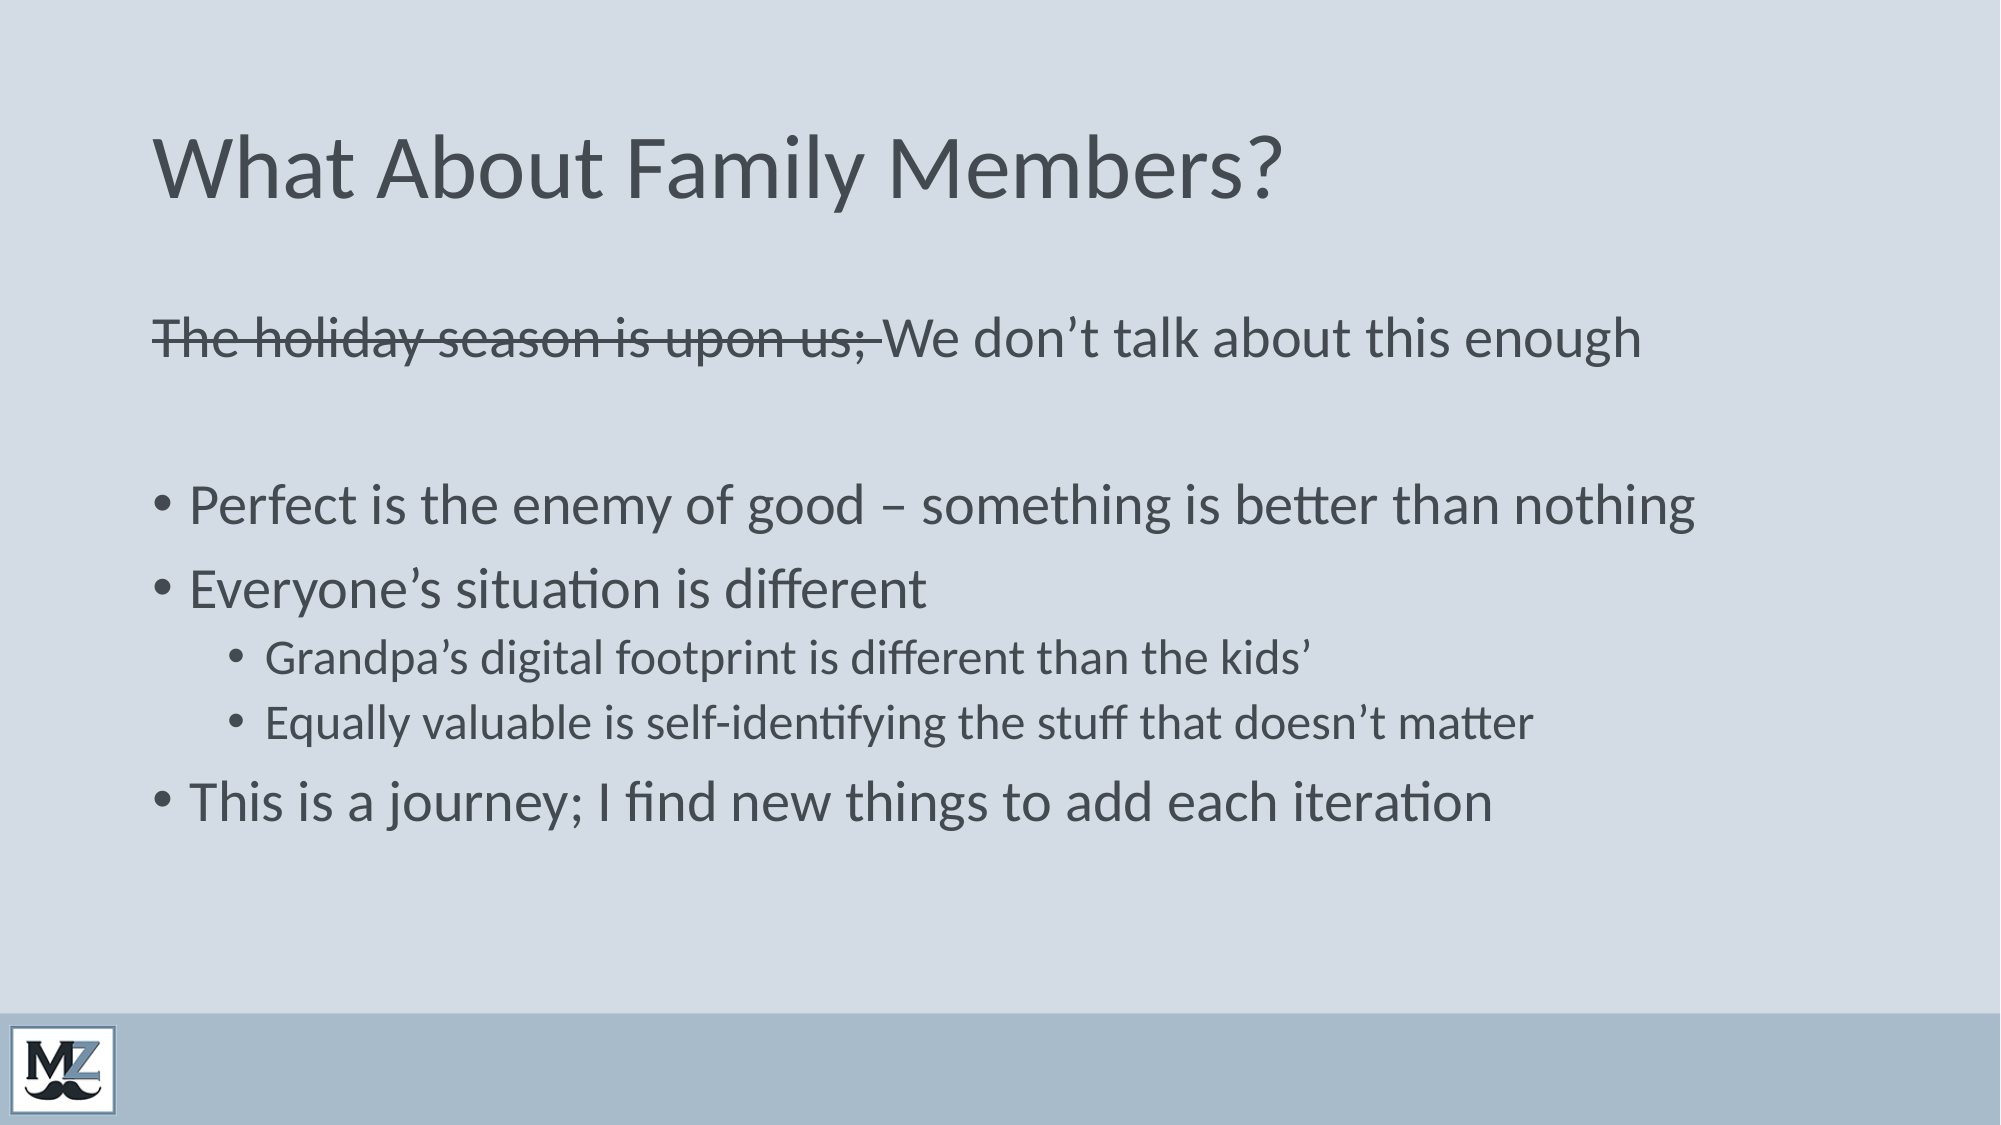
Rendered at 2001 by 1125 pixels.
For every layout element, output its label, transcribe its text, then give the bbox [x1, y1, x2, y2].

title What About Family Members? [137, 59, 1863, 278]
picture [0, 0, 2001, 1125]
list The holiday season is upon us; We don’t talk about this enough Perfect is the enemy of good – something is better than nothing Everyone’s situation is different Grandpa’s digital footprint is different than the kids’ Equally valuable is self-identifying the stuff that doesn’t matter This is a journey; I find new things to add each iteration [137, 299, 1863, 1014]
